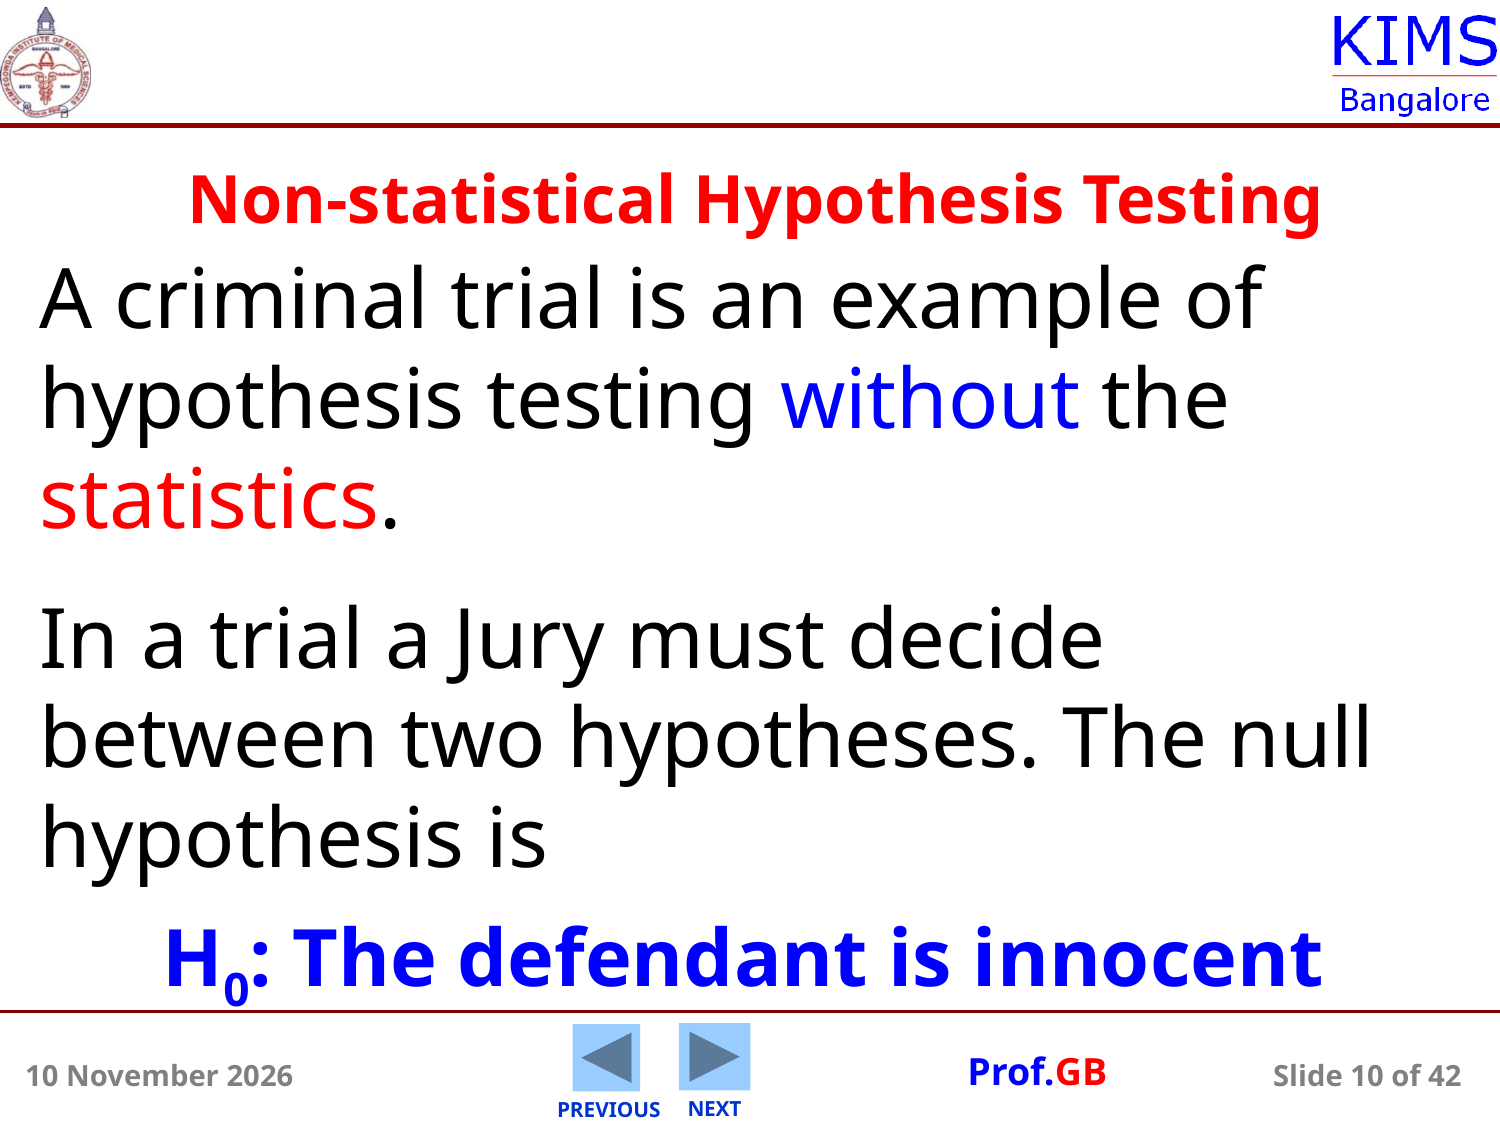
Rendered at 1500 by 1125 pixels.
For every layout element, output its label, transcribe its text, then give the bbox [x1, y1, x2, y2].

picture [0, 7, 91, 118]
text_box A criminal trial is an example of hypothesis testing without the statistics. In a trial a Jury must decide between two hypotheses. The null hypothesis is [24, 237, 1475, 892]
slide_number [10, 1051, 396, 1103]
text_box H0: The defendant is innocent [62, 900, 1425, 1000]
text_box Non-statistical Hypothesis Testing [74, 149, 1438, 250]
picture [1330, 12, 1500, 118]
